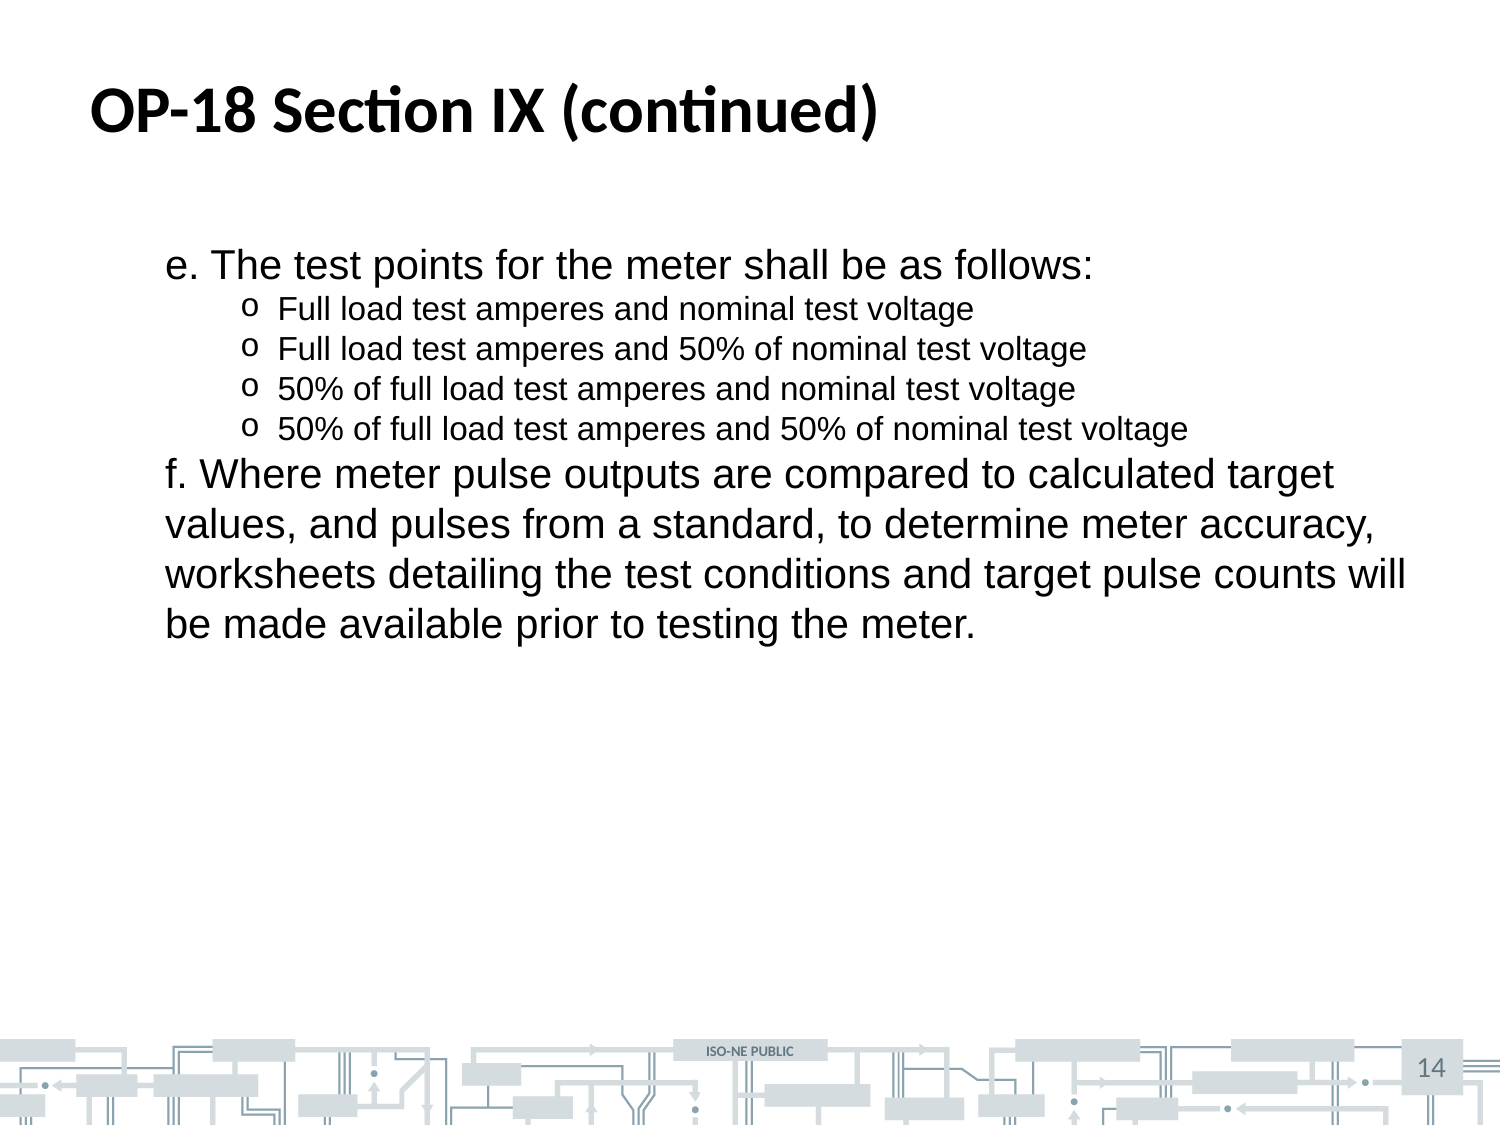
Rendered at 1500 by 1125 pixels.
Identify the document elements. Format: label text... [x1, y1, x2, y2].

picture [0, 1031, 1500, 1125]
slide_number 14 [1400, 1044, 1463, 1088]
list e. The test points for the meter shall be as follows: Full load test amperes and nominal test voltage Full load test amperes and 50% of nominal test voltage 50% of full load test amperes and nominal test voltage 50% of full load test amperes and 50% of nominal test voltage f. Where meter pulse outputs are compared to calculated target values, and pulses from a standard, to determine meter accuracy, worksheets detailing the test conditions and target pulse counts will be made available prior to testing the meter. [75, 229, 1425, 1020]
title OP-18 Section IX (continued) [75, 12, 1425, 200]
